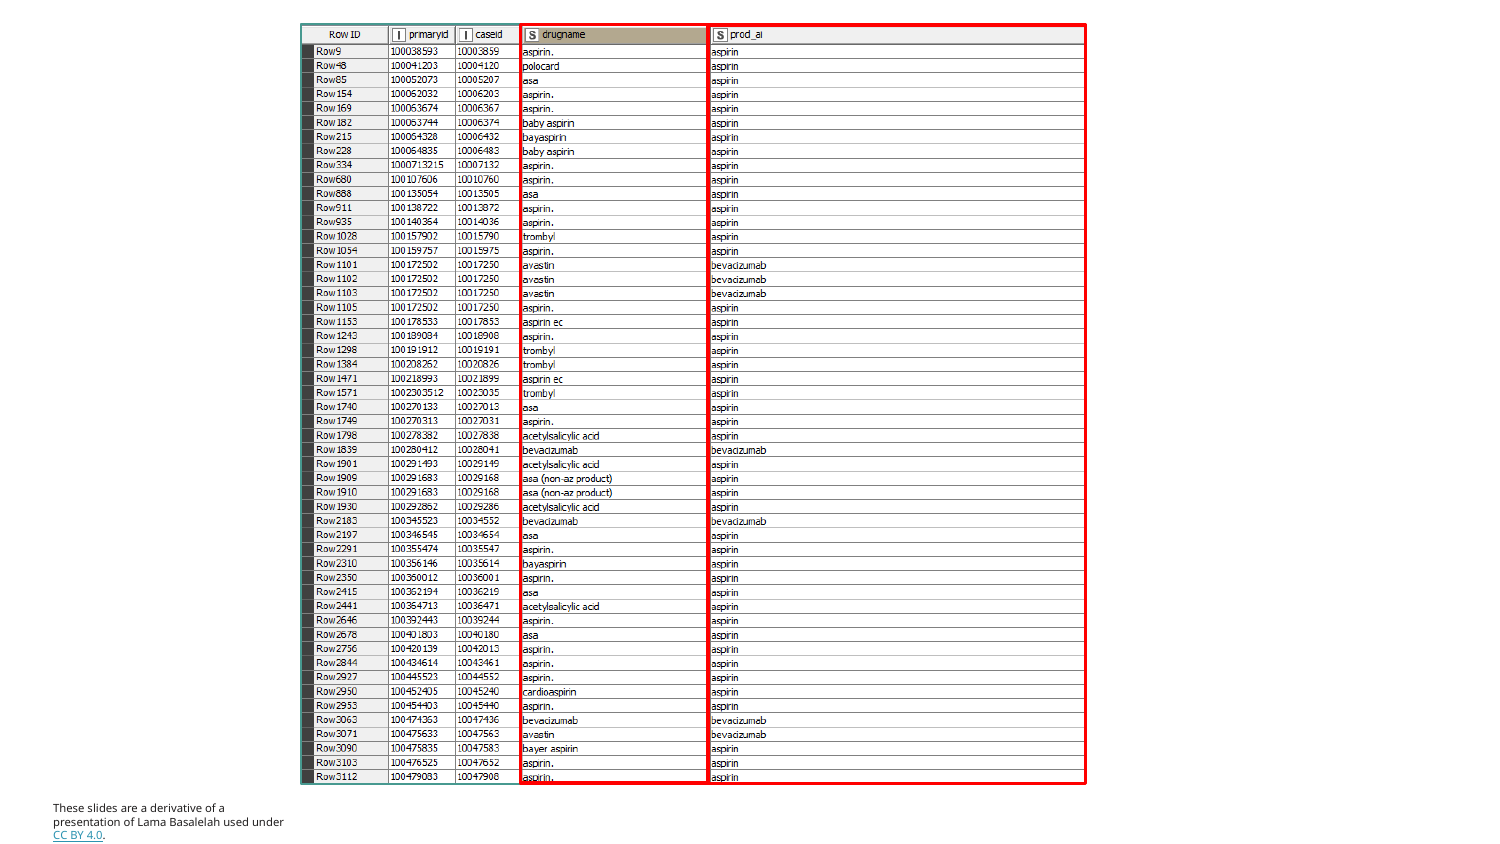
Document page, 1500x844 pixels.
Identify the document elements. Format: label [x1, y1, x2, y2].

picture [301, 24, 1084, 784]
